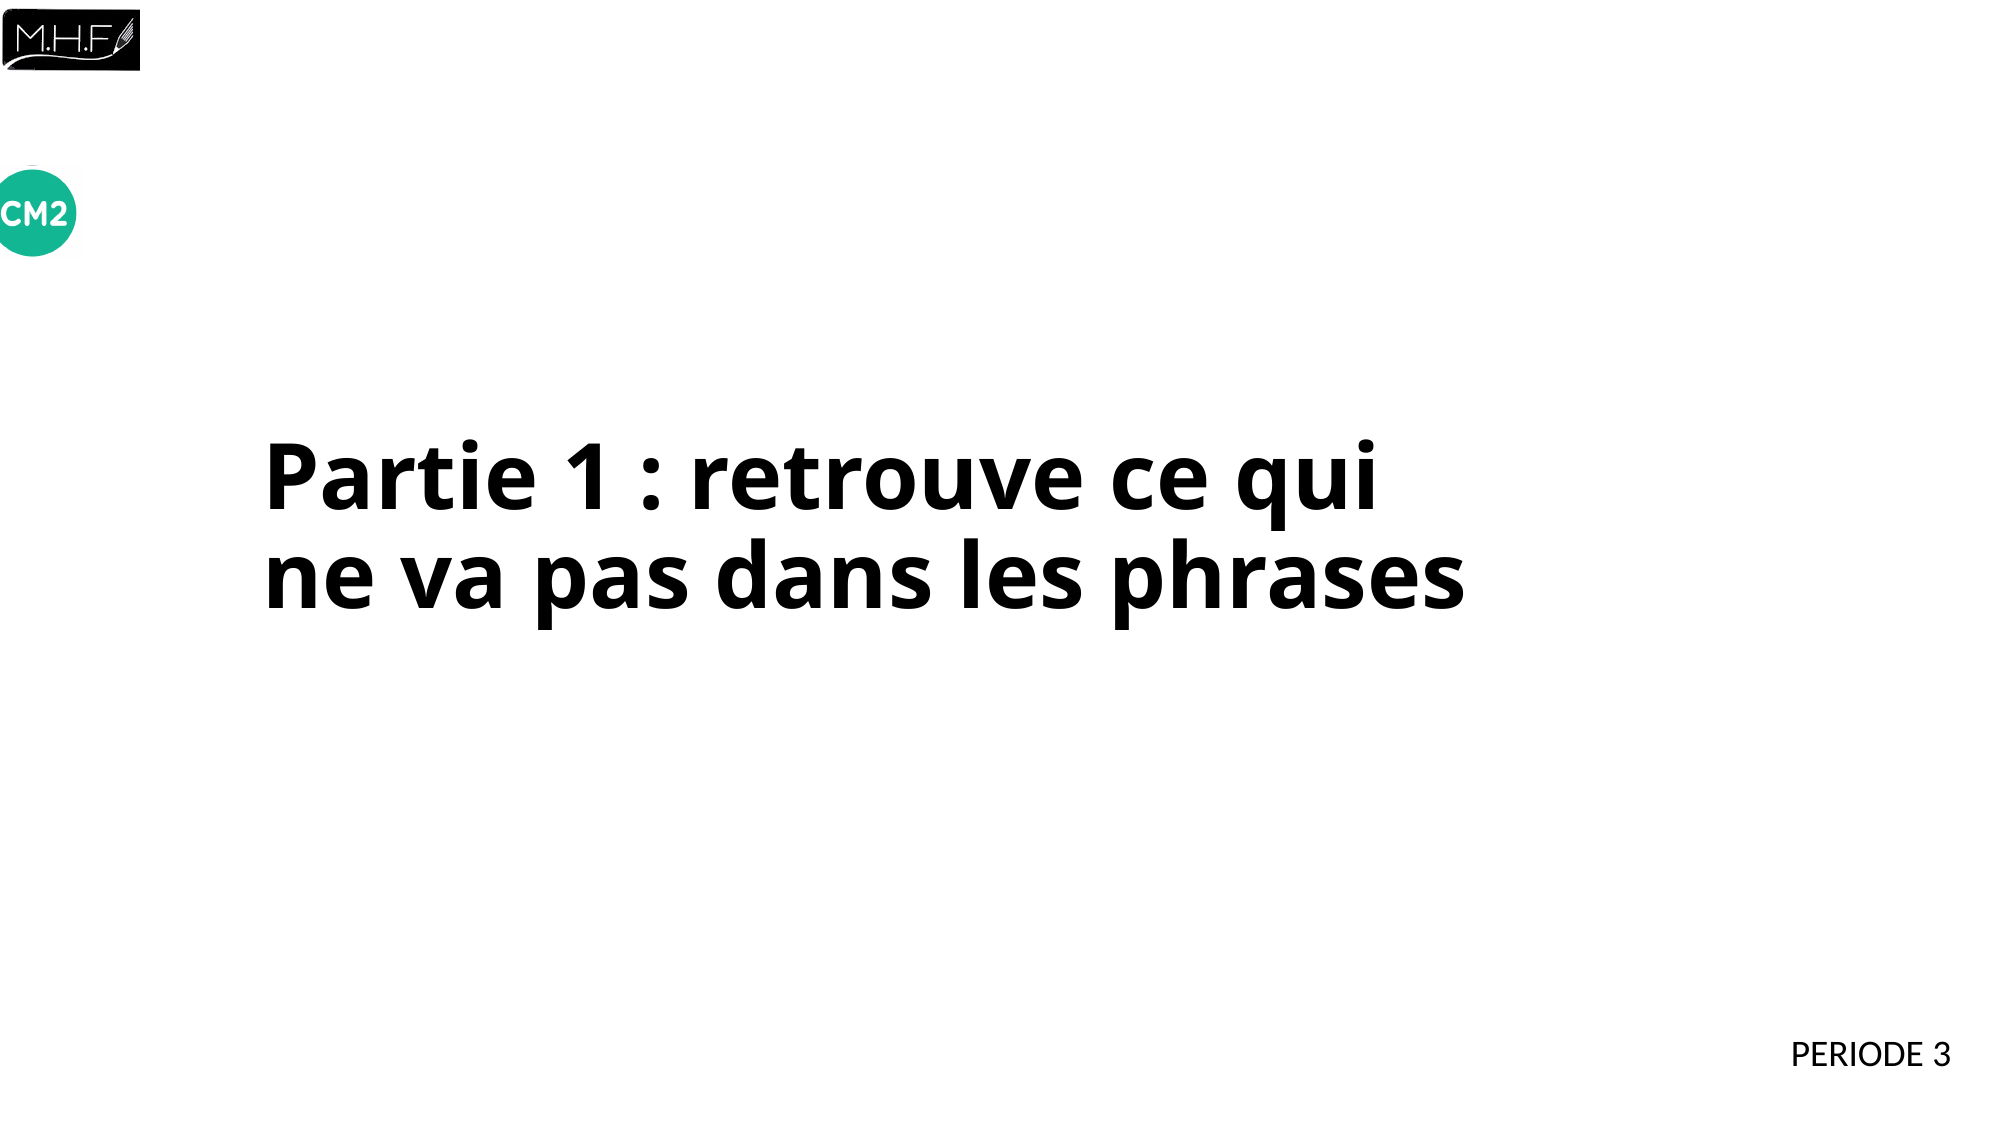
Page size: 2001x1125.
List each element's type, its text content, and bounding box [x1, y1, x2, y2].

text_box PERIODE 3 [1362, 1021, 1967, 1082]
picture [0, 165, 82, 259]
picture [0, 7, 140, 74]
text_box Partie 1 : retrouve ce qui ne va pas dans les phrases [247, 394, 1522, 665]
